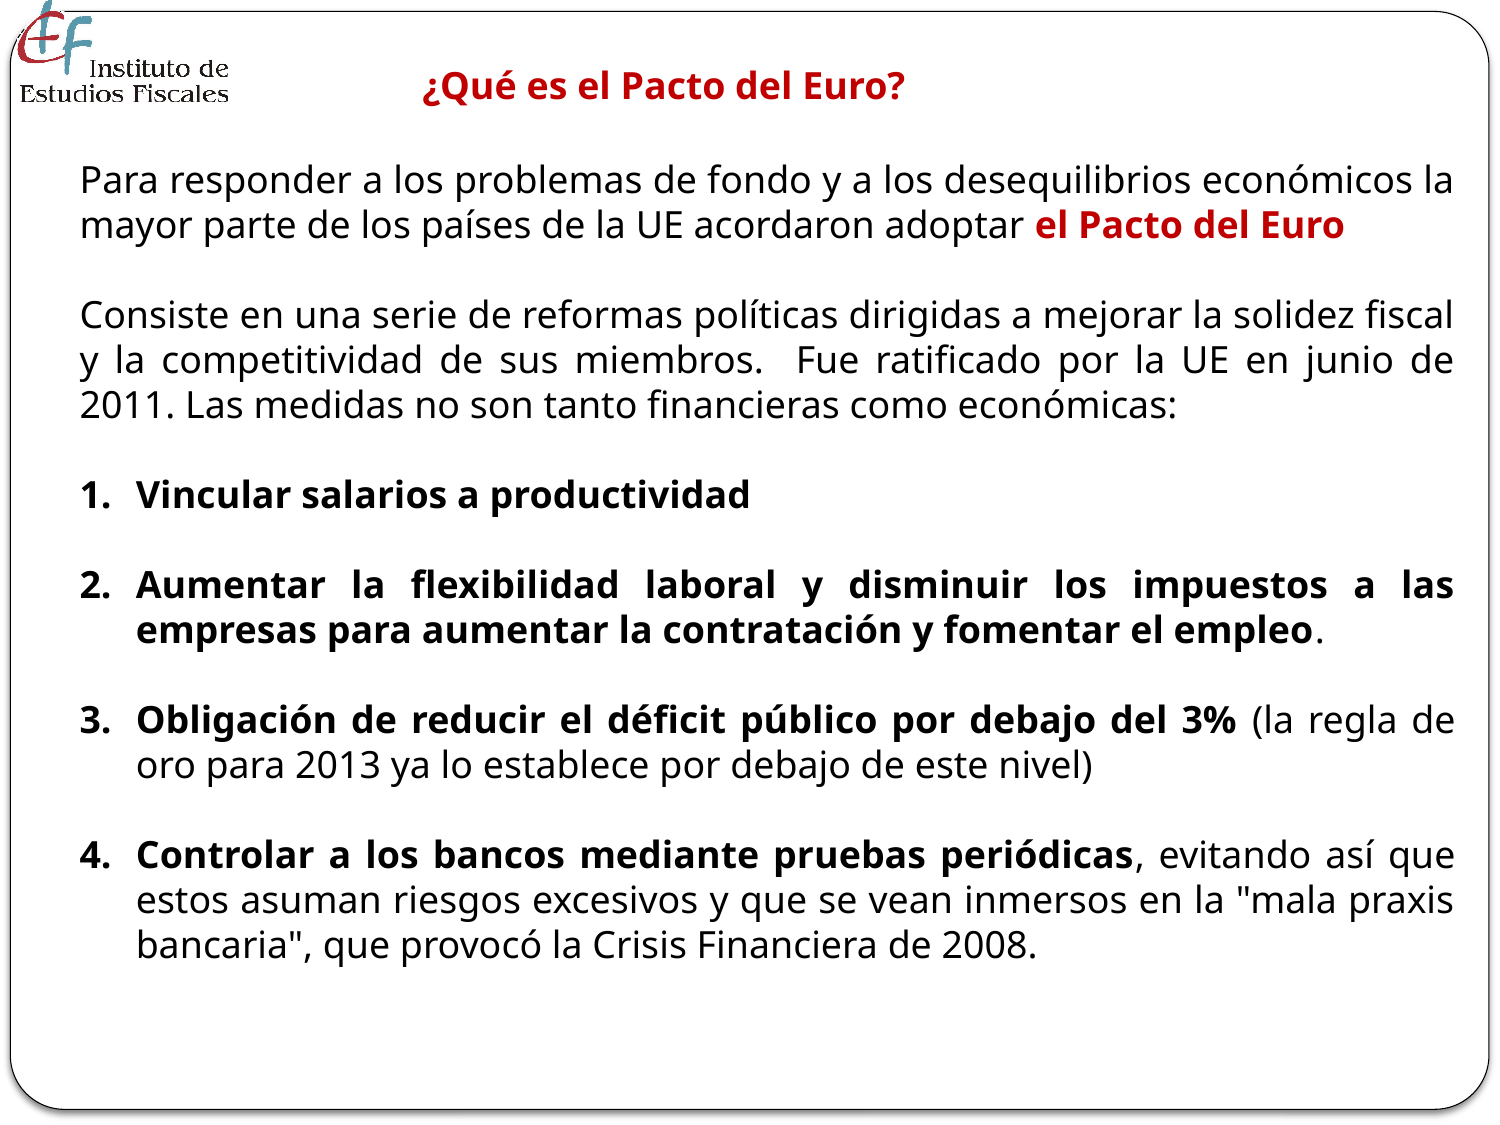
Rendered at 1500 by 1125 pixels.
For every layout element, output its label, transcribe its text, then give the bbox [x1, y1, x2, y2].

text_box Para responder a los problemas de fondo y a los desequilibrios económicos la mayor parte de los países de la UE acordaron adoptar el Pacto del Euro Consiste en una serie de reformas políticas dirigidas a mejorar la solidez fiscal y la competitividad de sus miembros. Fue ratificado por la UE en junio de 2011. Las medidas no son tanto financieras como económicas: Vincular salarios a productividad Aumentar la flexibilidad laboral y disminuir los impuestos a las empresas para aumentar la contratación y fomentar el empleo. Obligación de reducir el déficit público por debajo del 3% (la regla de oro para 2013 ya lo establece por debajo de este nivel) Controlar a los bancos mediante pruebas periódicas, evitando así que estos asuman riesgos excesivos y que se vean inmersos en la "mala praxis bancaria", que provocó la Crisis Financiera de 2008. [64, 148, 1471, 1019]
picture [17, 0, 228, 102]
text_box ¿Qué es el Pacto del Euro? [407, 54, 1176, 115]
